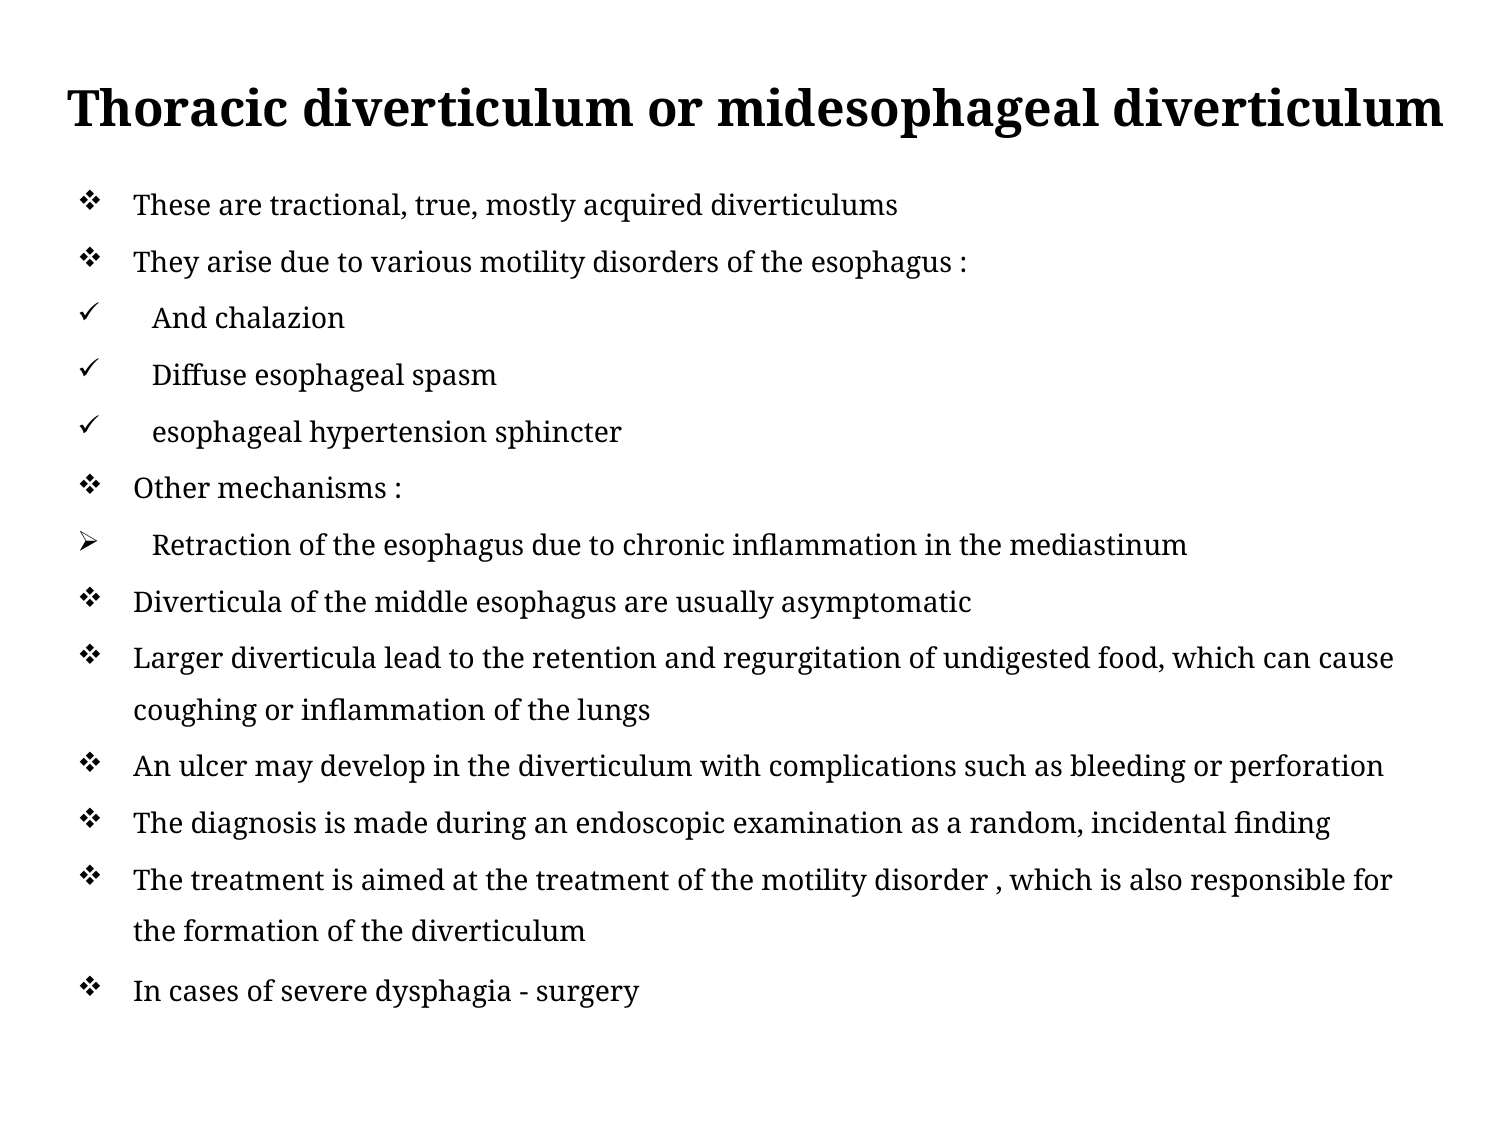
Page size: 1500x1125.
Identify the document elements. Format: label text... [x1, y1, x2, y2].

list These are tractional, true, mostly acquired diverticulums They arise due to various motility disorders of the esophagus : And chalazion Diffuse esophageal spasm esophageal hypertension sphincter Other mechanisms : Retraction of the esophagus due to chronic inflammation in the mediastinum Diverticula of the middle esophagus are usually asymptomatic Larger diverticula lead to the retention and regurgitation of undigested food, which can cause coughing or inflammation of the lungs An ulcer may develop in the diverticulum with complications such as bleeding or perforation The diagnosis is made during an endoscopic examination as a random, incidental finding The treatment is aimed at the treatment of the motility disorder , which is also responsible for the formation of the diverticulum In cases of severe dysphagia - surgery [62, 162, 1413, 1038]
title Thoracic diverticulum or midesophageal diverticulum [12, 12, 1500, 200]
